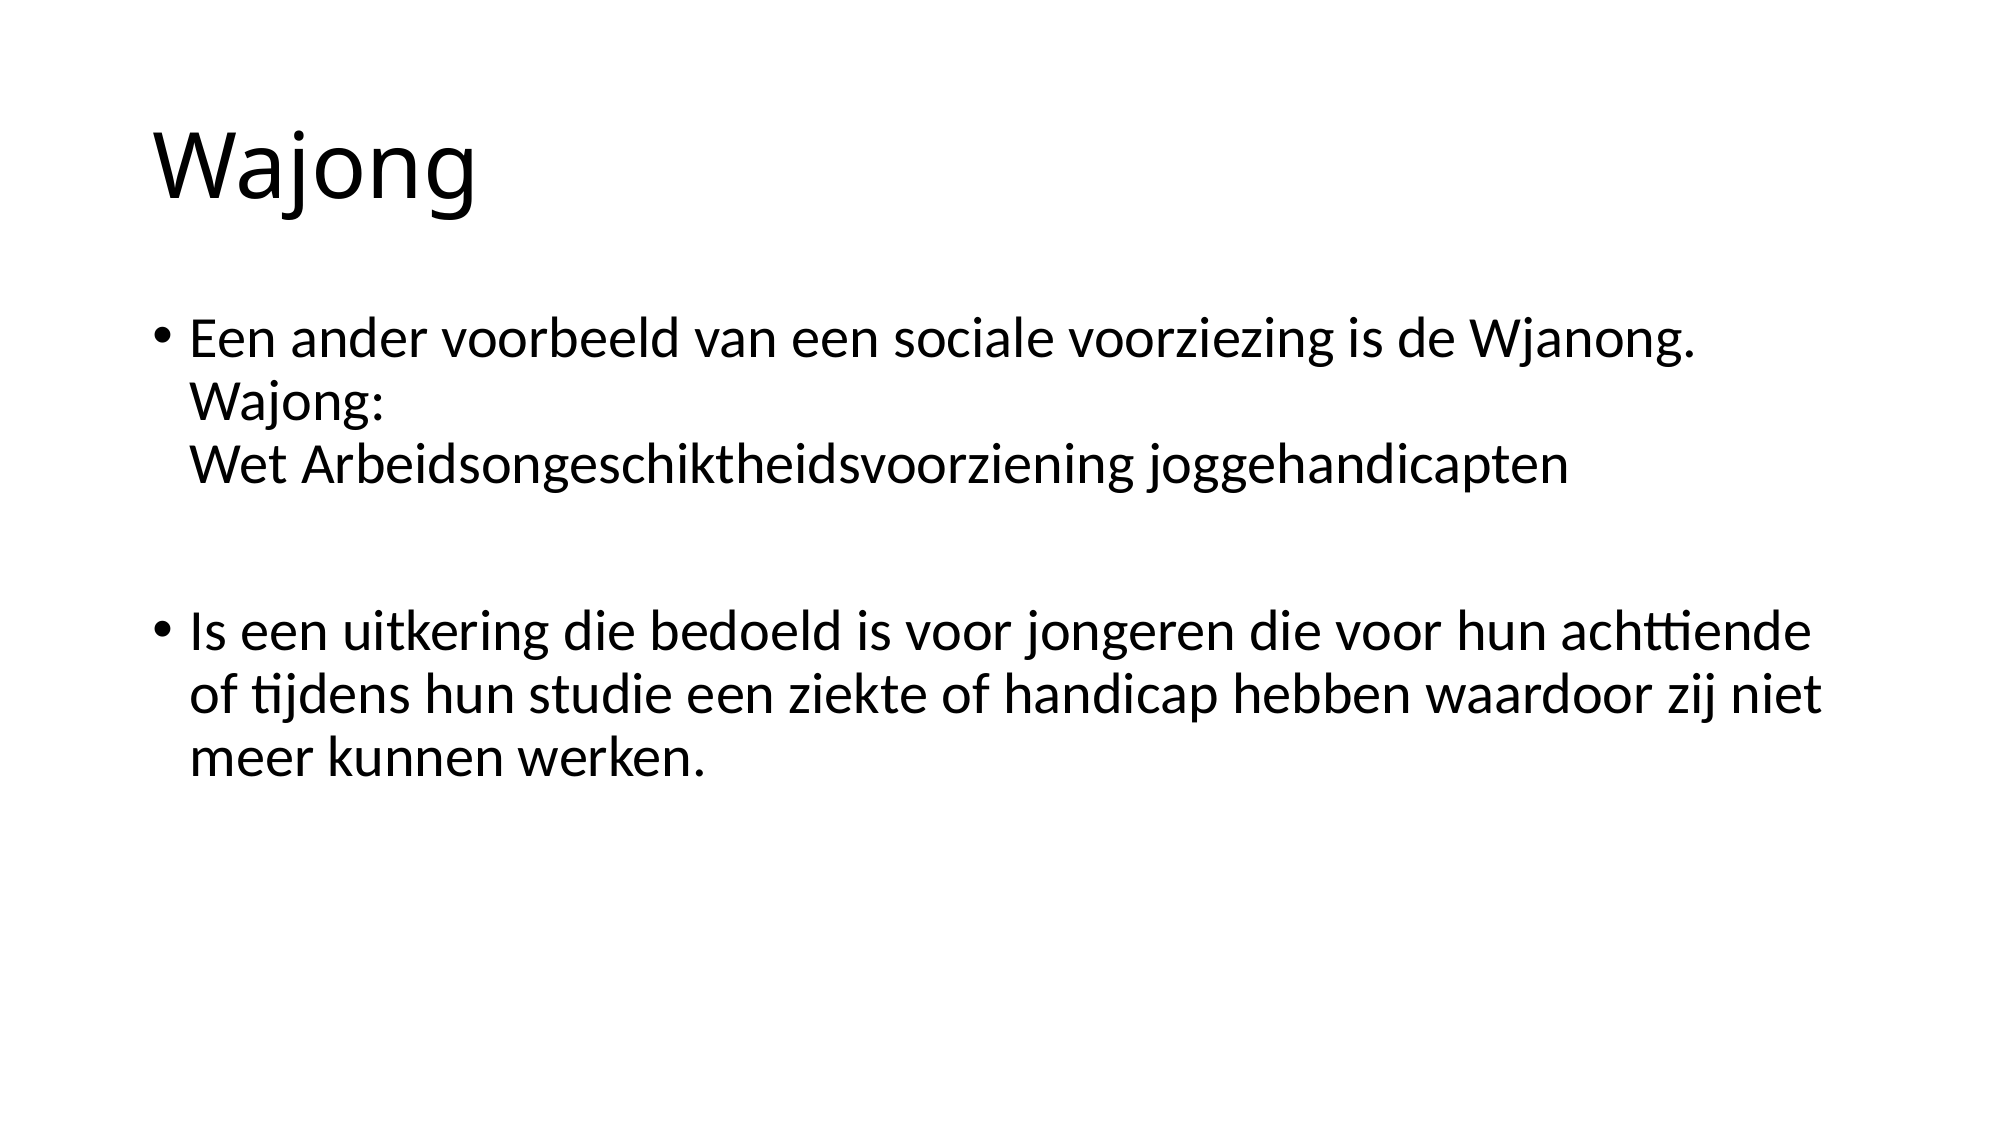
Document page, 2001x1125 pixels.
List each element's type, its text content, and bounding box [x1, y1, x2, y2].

list Een ander voorbeeld van een sociale voorziezing is de Wjanong. Wajong: Wet Arbeidsongeschiktheidsvoorziening joggehandicapten Is een uitkering die bedoeld is voor jongeren die voor hun achttiende of tijdens hun studie een ziekte of handicap hebben waardoor zij niet meer kunnen werken. [137, 299, 1863, 1014]
title Wajong [137, 59, 1863, 278]
